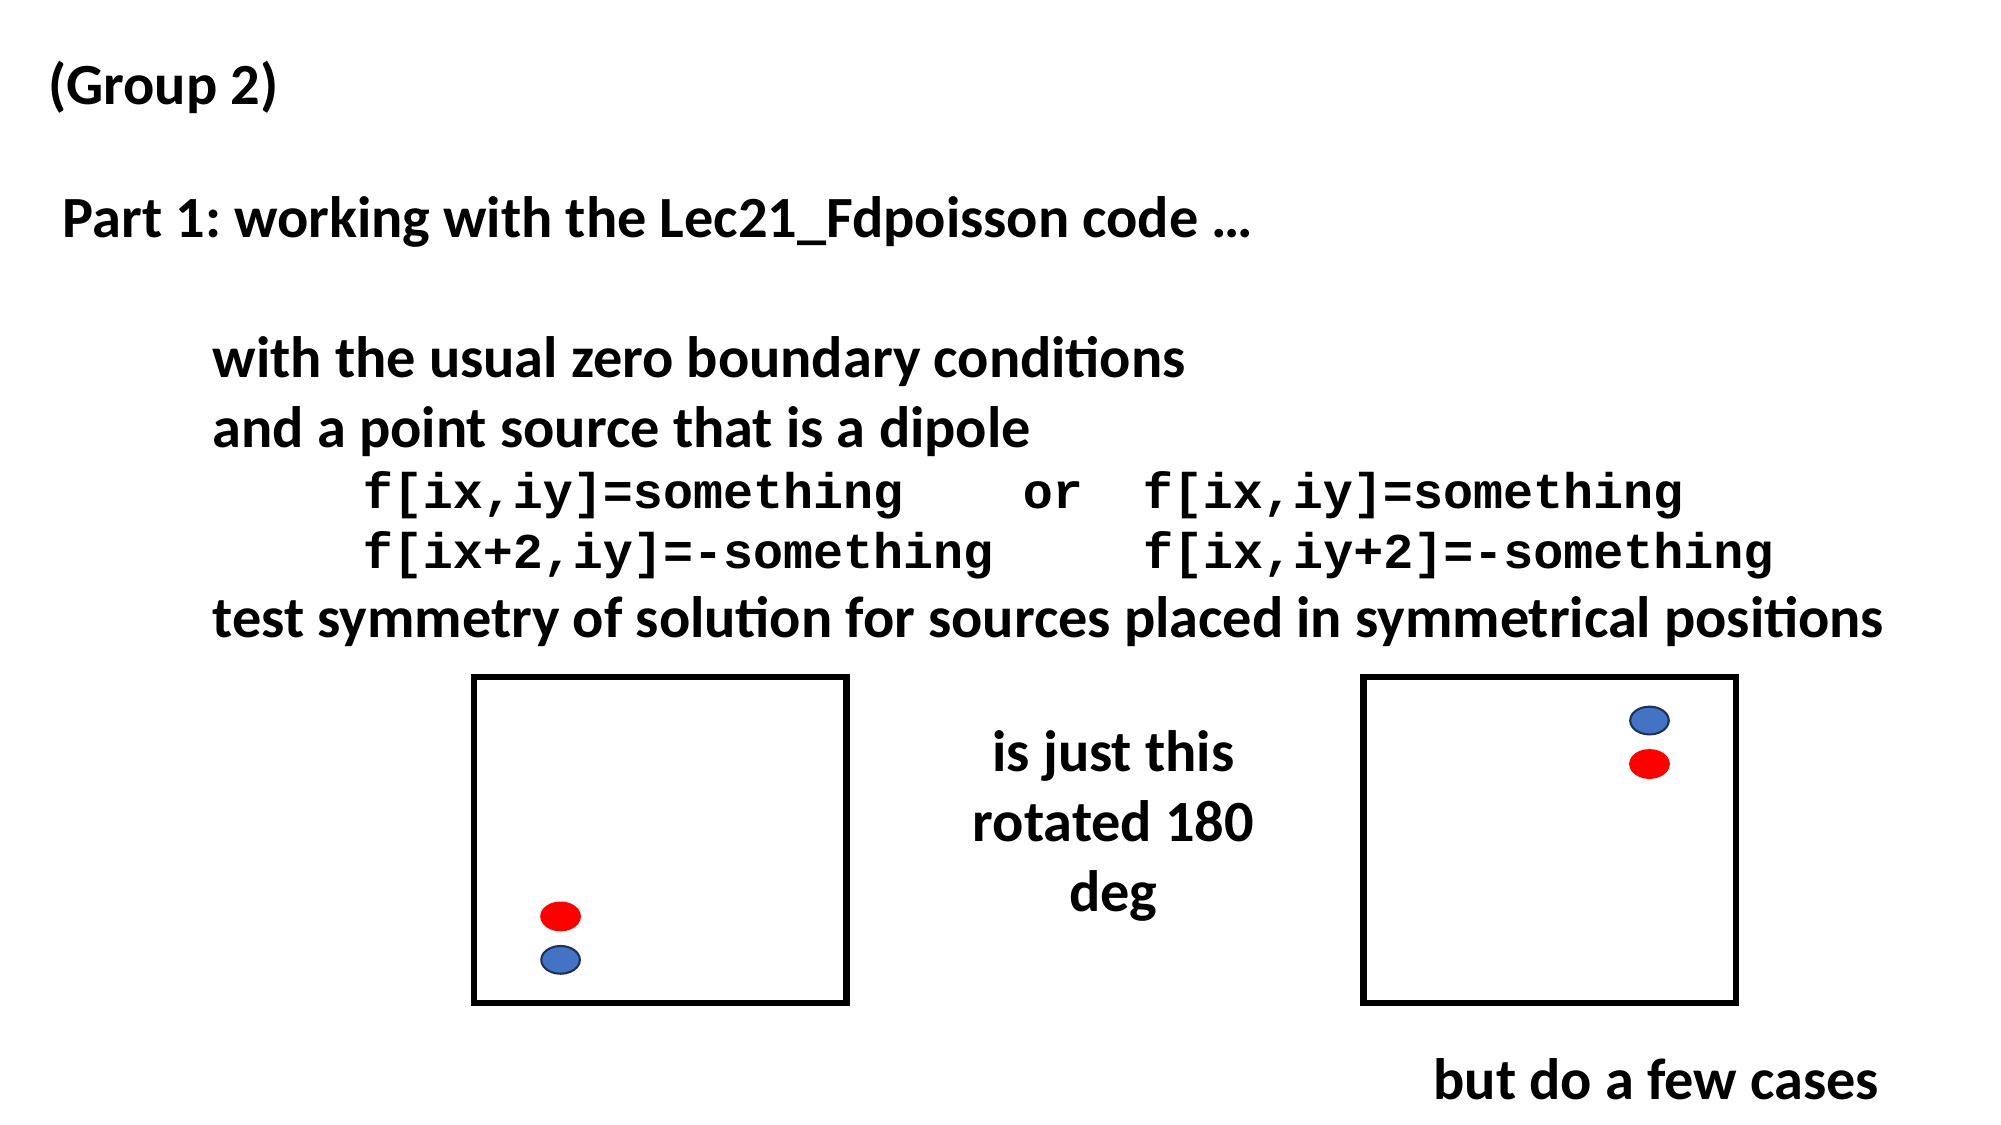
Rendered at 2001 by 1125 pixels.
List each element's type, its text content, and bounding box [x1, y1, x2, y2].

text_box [473, 677, 847, 1004]
text_box (Group 2) [33, 39, 1805, 194]
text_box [1363, 677, 1737, 1004]
text_box is just this rotated 180 deg [948, 705, 1278, 1001]
text_box Part 1: working with the Lec21_Fdpoisson code … with the usual zero boundary conditions and a point source that is a dipole f[ix,iy]=something or f[ix,iy]=something f[ix+2,iy]=-something f[ix,iy+2]=-something test symmetry of solution for sources placed in symmetrical positions [48, 171, 2000, 727]
text_box but do a few cases [1379, 1034, 1934, 1125]
